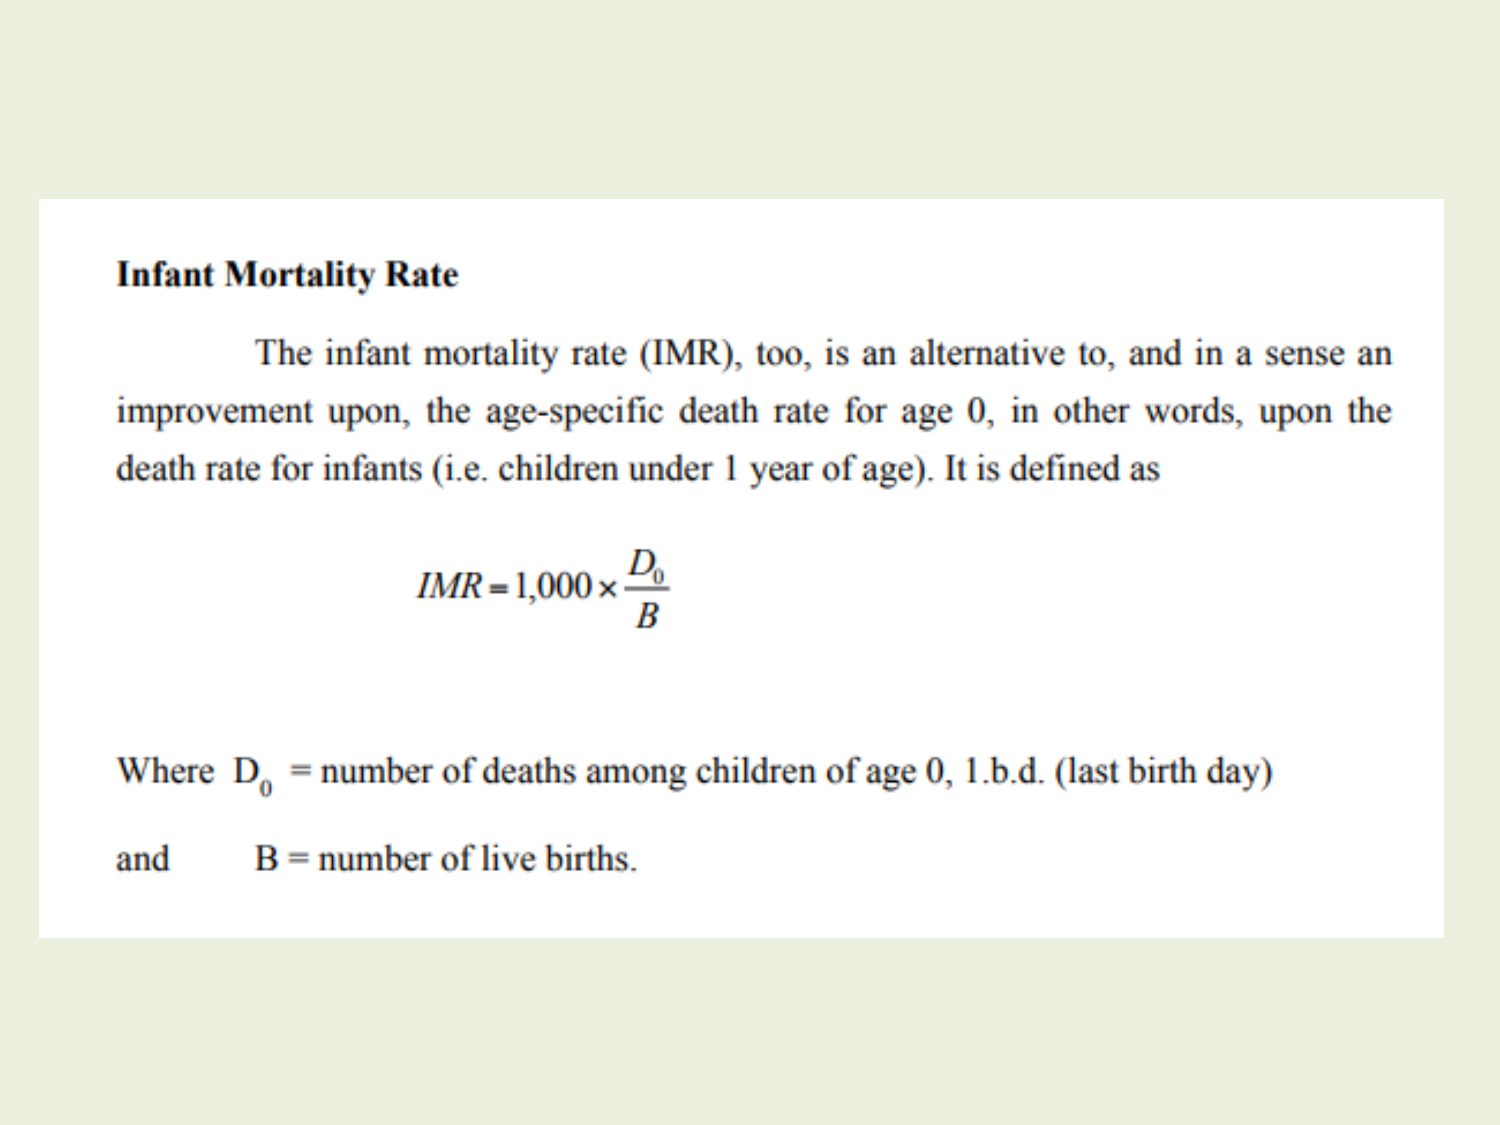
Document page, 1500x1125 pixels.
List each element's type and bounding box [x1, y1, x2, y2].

list [39, 199, 1444, 938]
